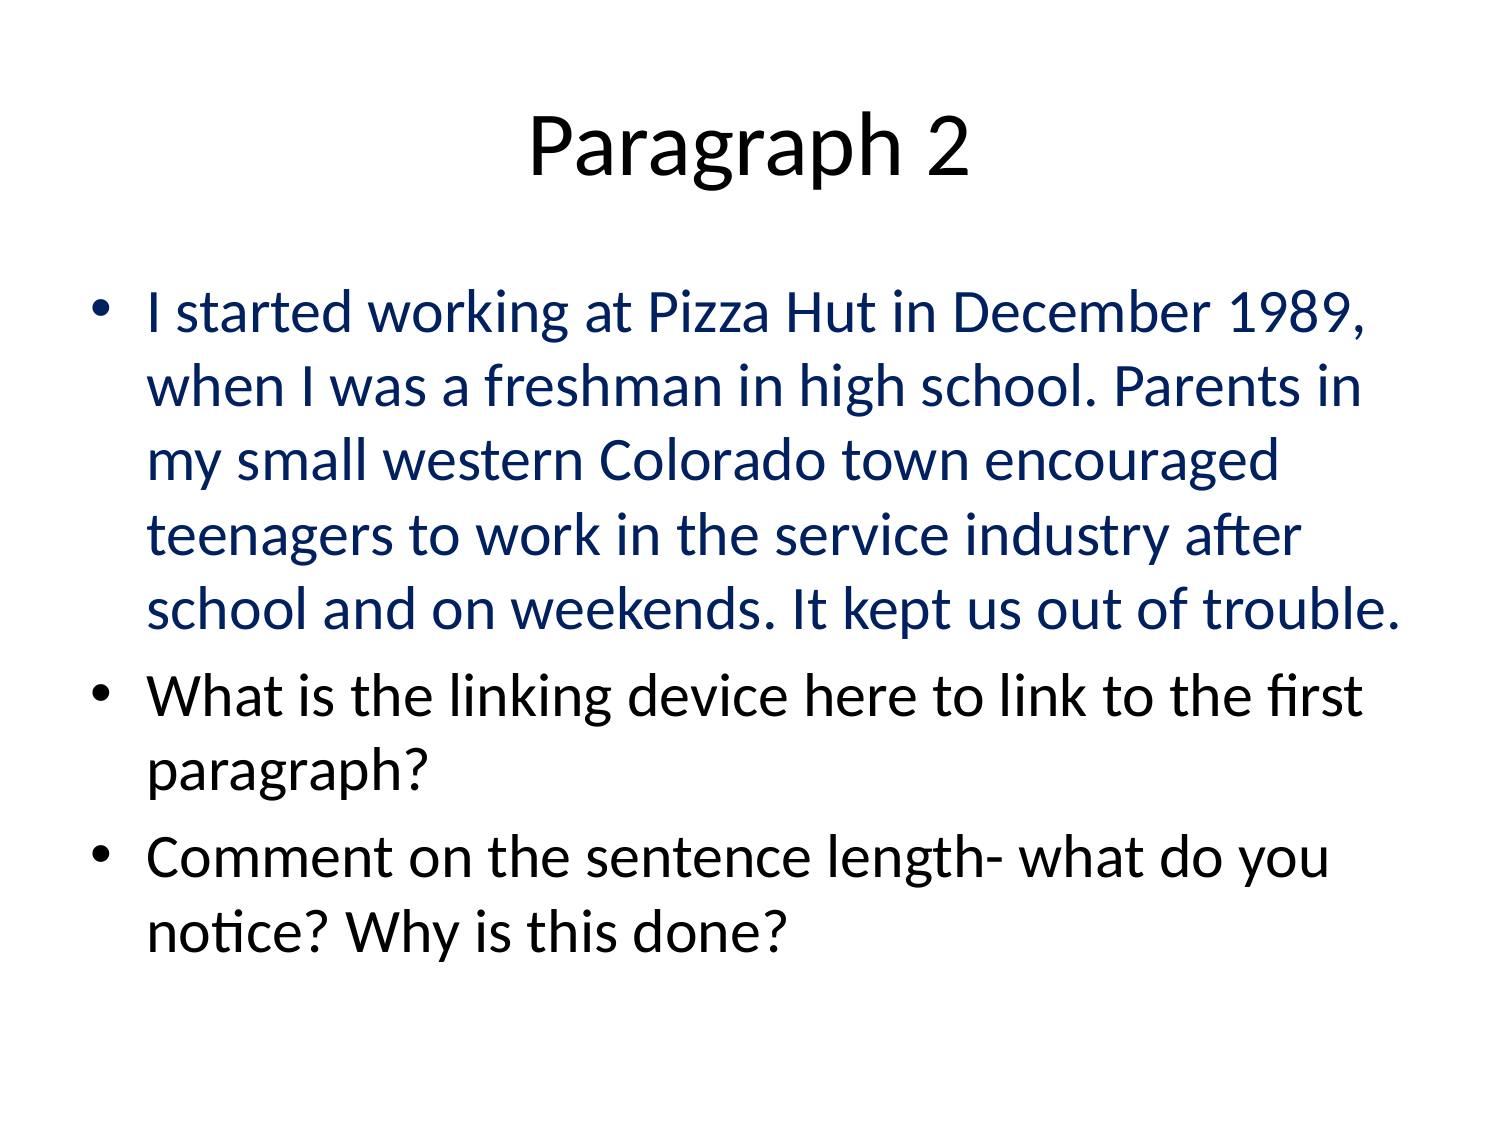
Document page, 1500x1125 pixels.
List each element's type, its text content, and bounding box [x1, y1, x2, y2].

list I started working at Pizza Hut in December 1989, when I was a freshman in high school. Parents in my small western Colorado town encouraged teenagers to work in the service industry after school and on weekends. It kept us out of trouble. What is the linking device here to link to the first paragraph? Comment on the sentence length- what do you notice? Why is this done? [75, 262, 1425, 1005]
title Paragraph 2 [75, 45, 1425, 233]
